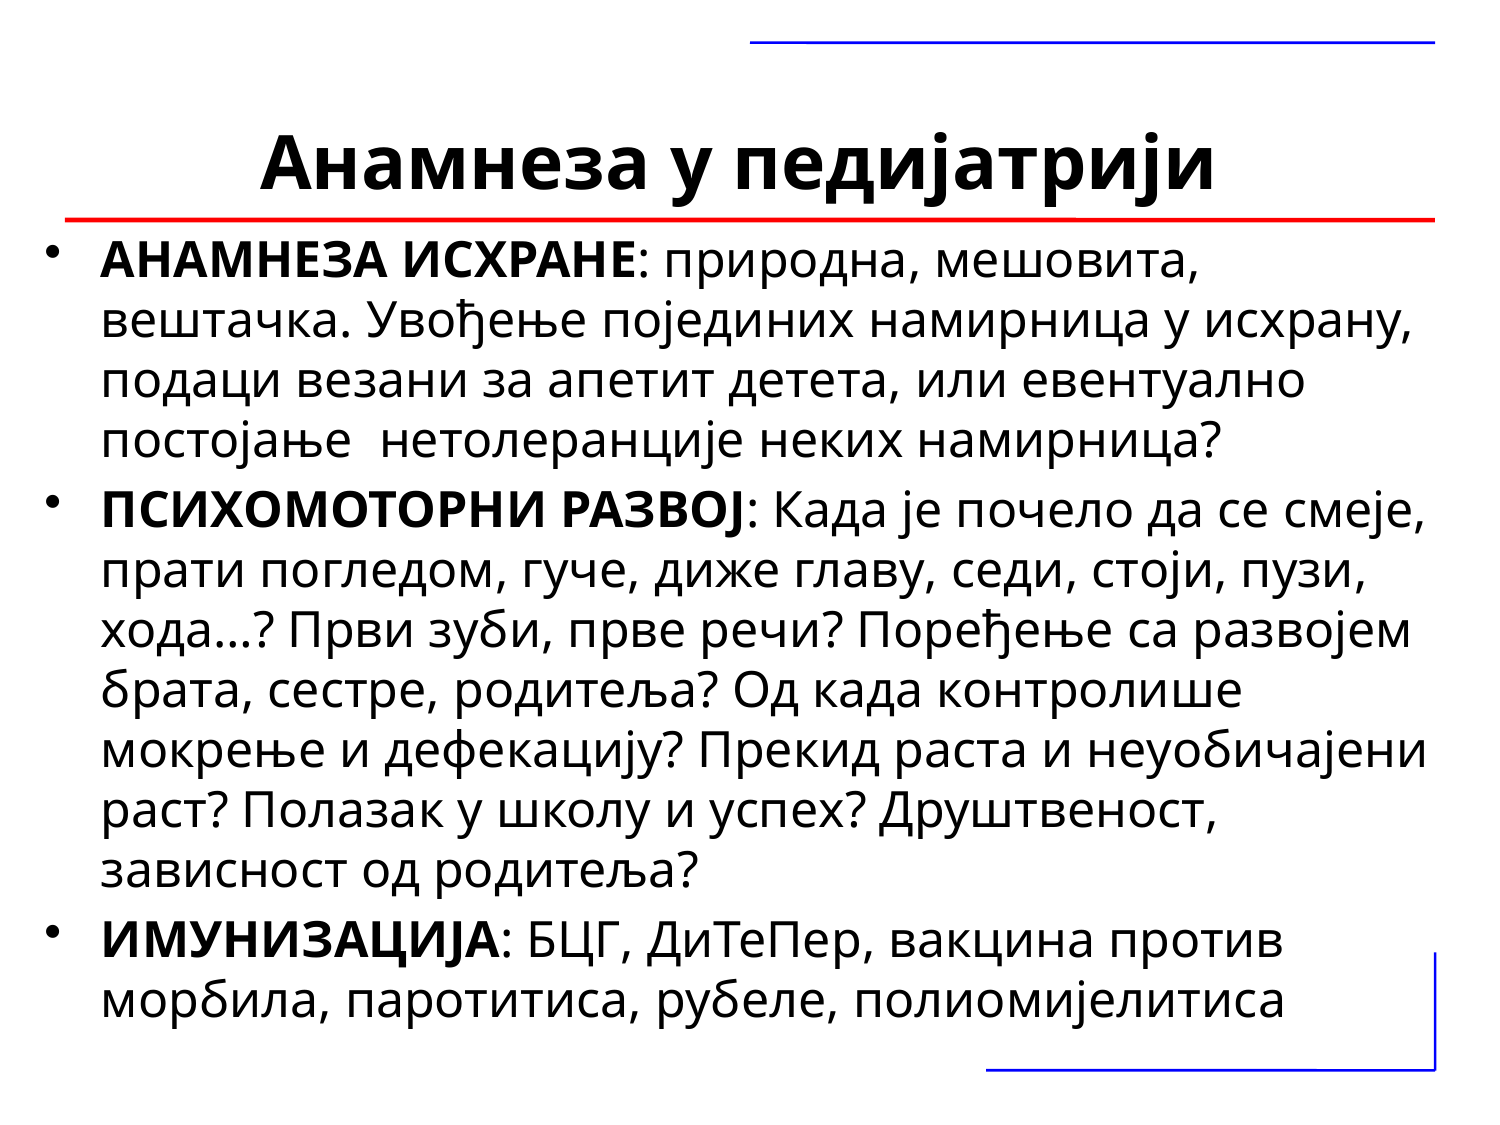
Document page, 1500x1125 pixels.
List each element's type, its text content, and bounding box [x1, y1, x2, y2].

title Анамнеза у педијатрији [64, 0, 1414, 213]
list АНАМНЕЗА ИСХРАНЕ: природна, мешовита, вештачка. Увођење појединих намирница у исхрану, подаци везани за апетит детета, или евентуално постојање нетолеранције неких намирница? ПСИХОМОТОРНИ РАЗВОЈ: Када је почело да се смеје, прати погледом, гуче, диже главу, седи, стоји, пузи, хода…? Први зуби, прве речи? Поређење са развојем брата, сестре, родитеља? Од када контролише мокрење и дефекацију? Прекид раста и неуобичајени раст? Полазак у школу и успех? Друштвеност, зависност од родитеља? ИМУНИЗАЦИЈА: БЦГ, ДиТеПер, вакцина против морбила, паротитиса, рубеле, полиомијелитиса [29, 219, 1448, 944]
